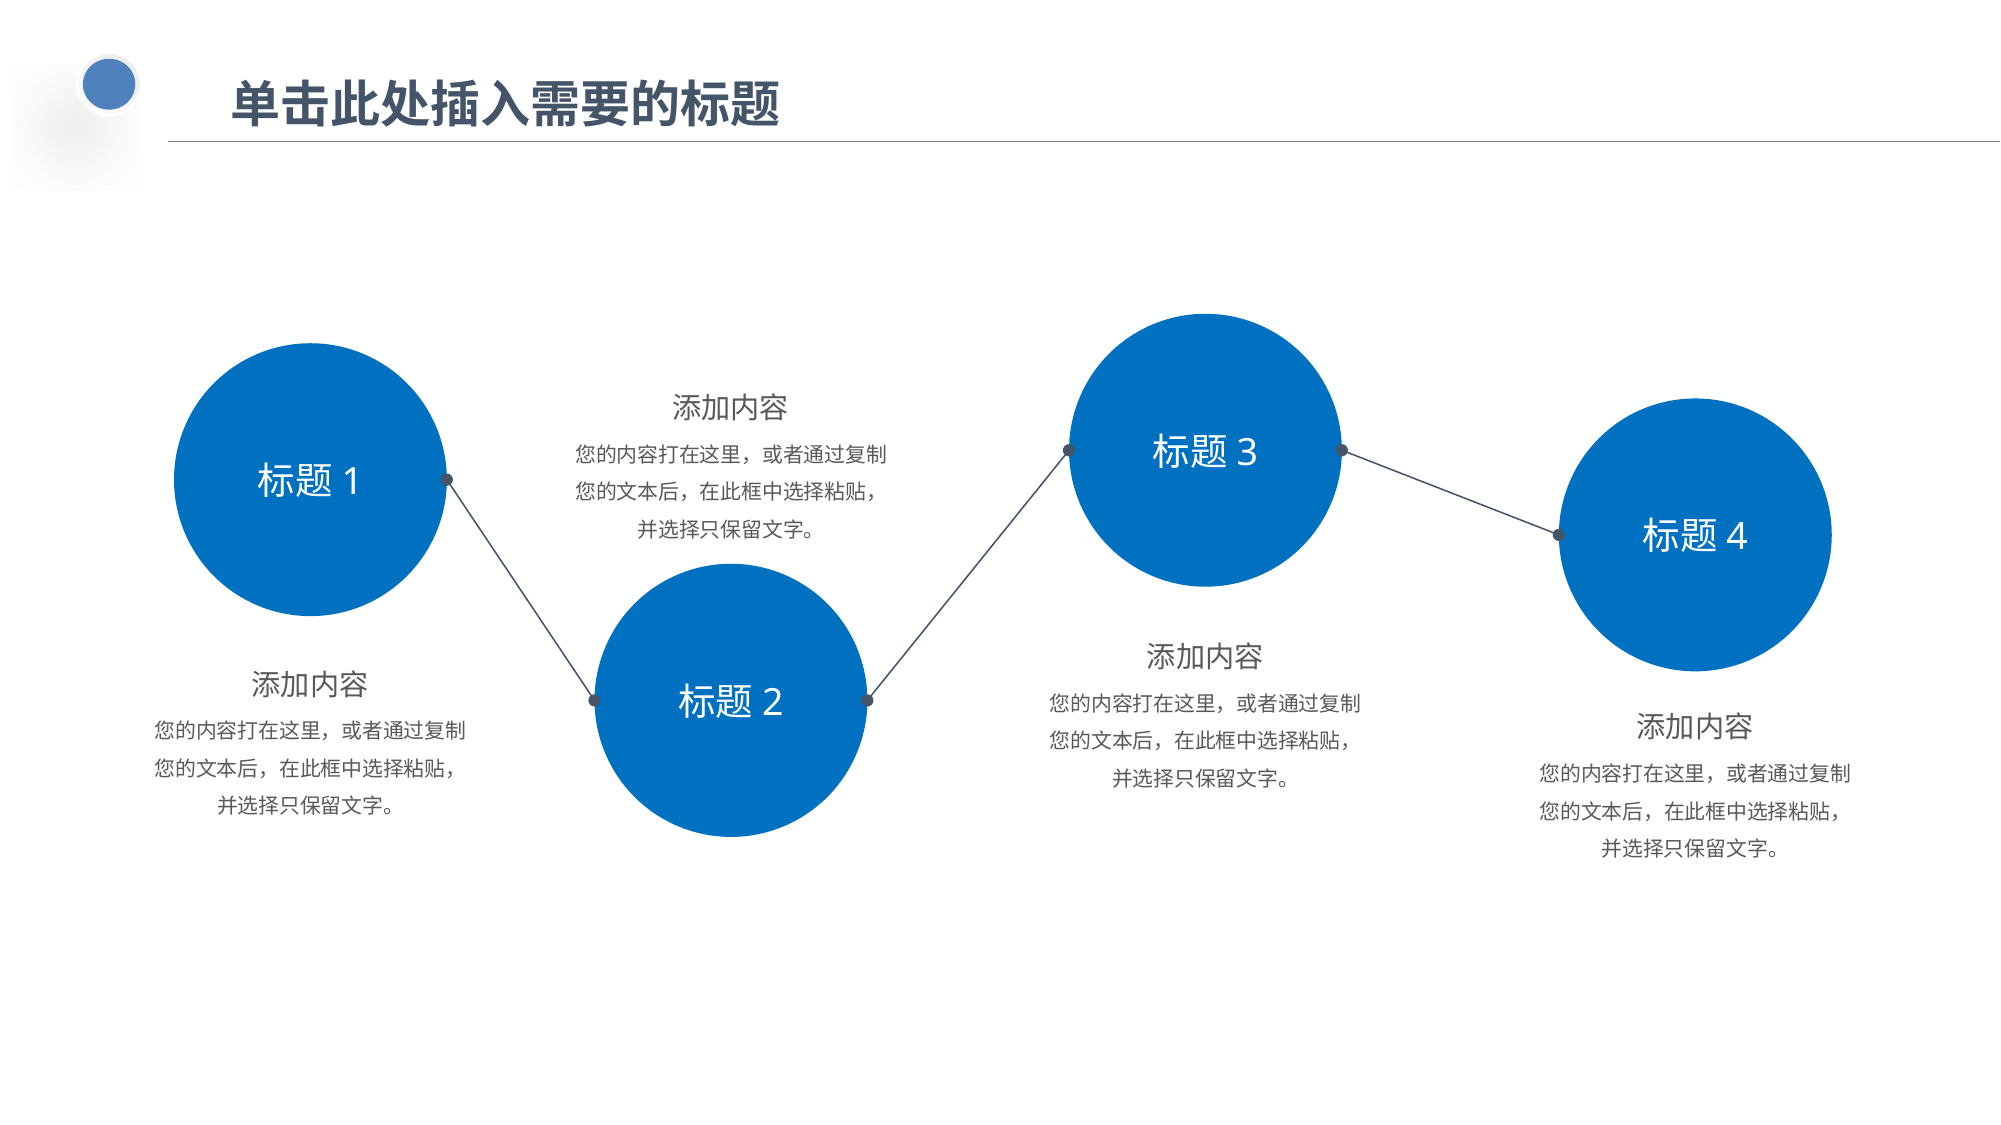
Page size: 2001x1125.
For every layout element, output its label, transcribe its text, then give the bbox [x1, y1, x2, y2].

text_box 您的内容打在这里，或者通过复制您的文本后，在此框中选择粘贴，并选择只保留文字。 [135, 698, 485, 826]
text_box 标题1 [173, 343, 447, 617]
text_box 标题4 [1559, 398, 1832, 672]
text_box 标题2 [594, 563, 868, 837]
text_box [446, 479, 595, 701]
text_box 添加内容 [1560, 683, 1830, 740]
text_box 添加内容 [175, 640, 441, 698]
text_box 您的内容打在这里，或者通过复制您的文本后，在此框中选择粘贴，并选择只保留文字。 [556, 421, 906, 549]
text_box 添加内容 [596, 364, 866, 421]
text_box 您的内容打在这里，或者通过复制您的文本后，在此框中选择粘贴，并选择只保留文字。 [1520, 740, 1870, 869]
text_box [867, 449, 1070, 701]
text_box 您的内容打在这里，或者通过复制您的文本后，在此框中选择粘贴，并选择只保留文字。 [1030, 670, 1380, 798]
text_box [1341, 449, 1560, 536]
text_box 标题3 [1069, 313, 1342, 587]
text_box 添加内容 [1073, 613, 1341, 670]
title 单击此处插入需要的标题 [157, 61, 853, 144]
